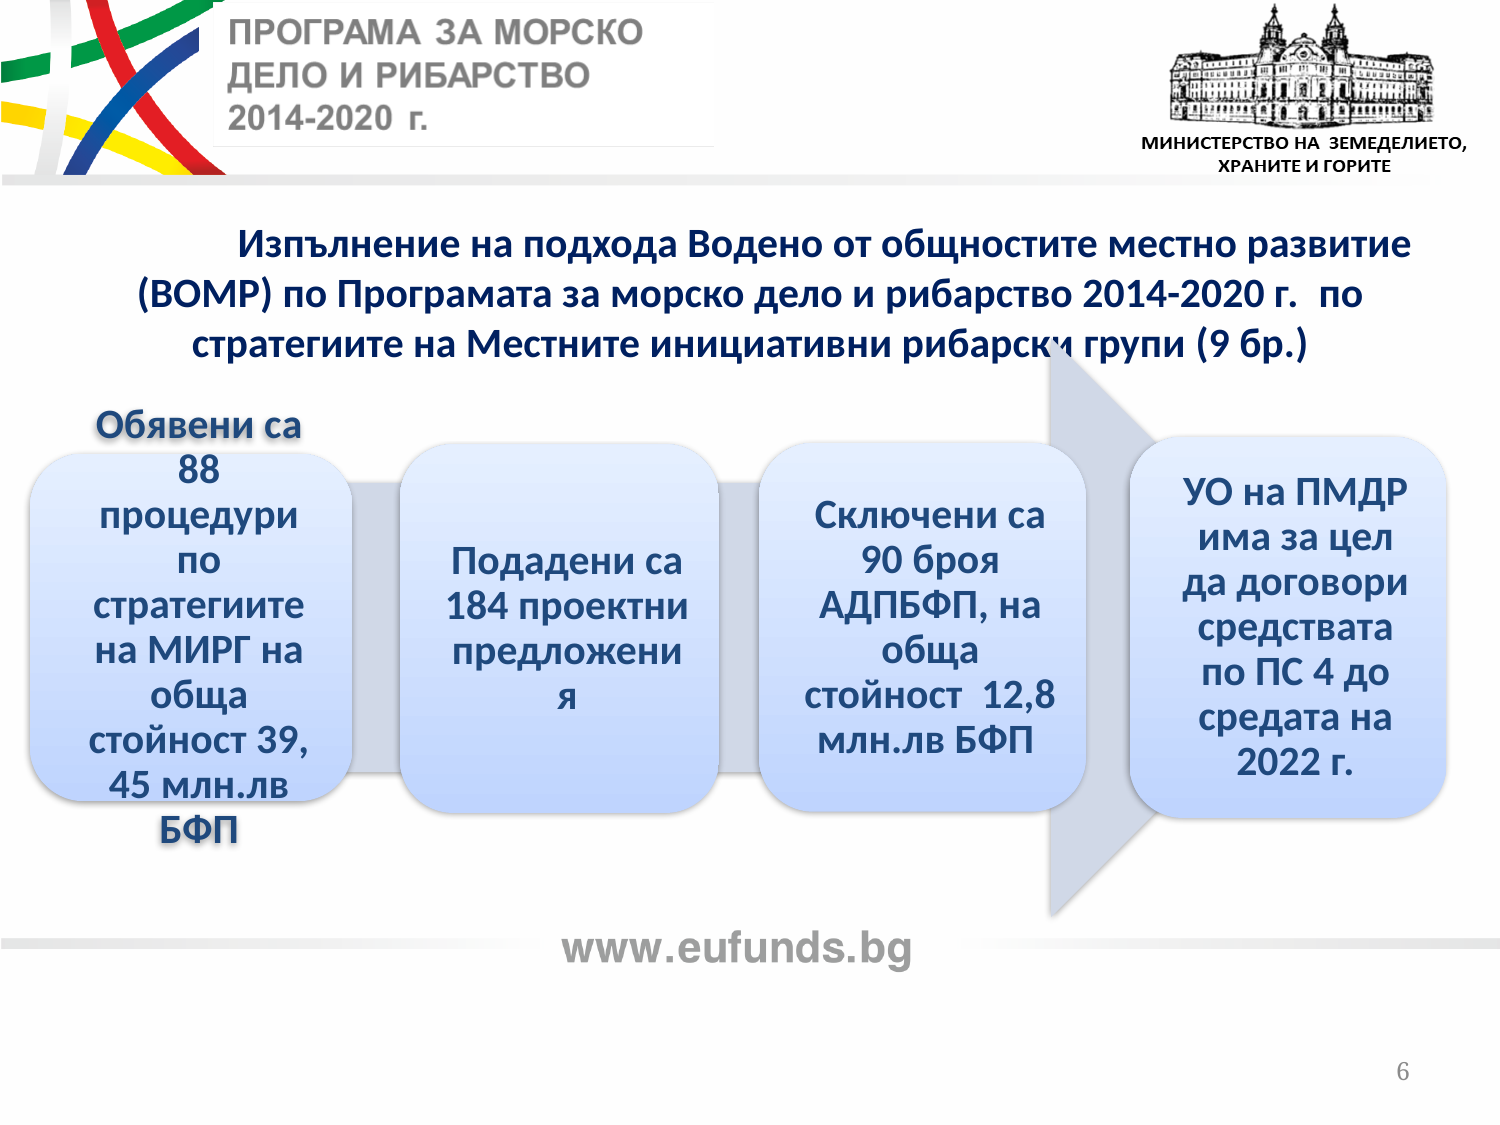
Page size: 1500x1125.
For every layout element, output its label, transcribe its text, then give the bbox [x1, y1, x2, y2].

text_box Изпълнение на подхода Водено от общностите местно развитие (ВОМР) по Програмата за морско дело и рибарство 2014-2020 г. по стратегиите на Местните инициативни рибарски групи (9 бр.) [53, 208, 1447, 337]
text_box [29, 337, 1448, 918]
picture [0, 0, 1500, 1125]
slide_number 6 [1075, 1042, 1425, 1103]
